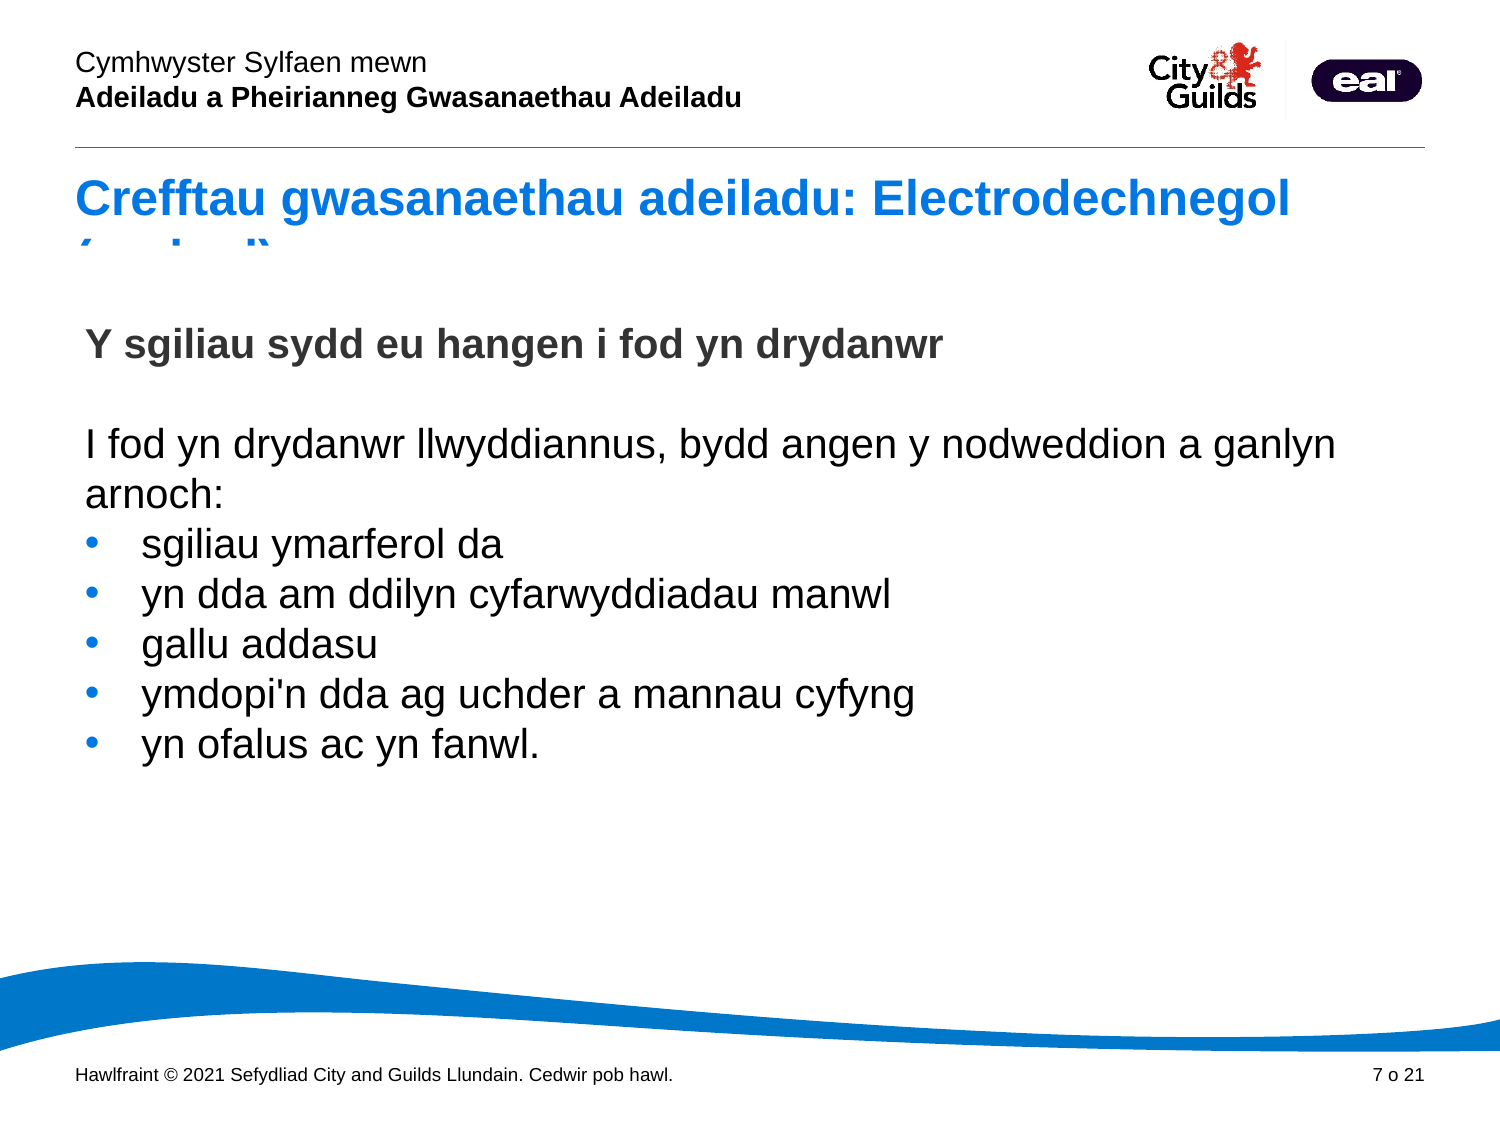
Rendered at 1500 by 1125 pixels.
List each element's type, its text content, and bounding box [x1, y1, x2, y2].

title Crefftau gwasanaethau adeiladu: Electrodechnegol (parhad) [74, 165, 1426, 229]
list Y sgiliau sydd eu hangen i fod yn drydanwr I fod yn drydanwr llwyddiannus, bydd angen y nodweddion a ganlyn arnoch: sgiliau ymarferol da yn dda am ddilyn cyfarwyddiadau manwl gallu addasu ymdopi'n dda ag uchder a mannau cyfyng yn ofalus ac yn fanwl. [69, 245, 1421, 917]
picture [1149, 38, 1422, 121]
